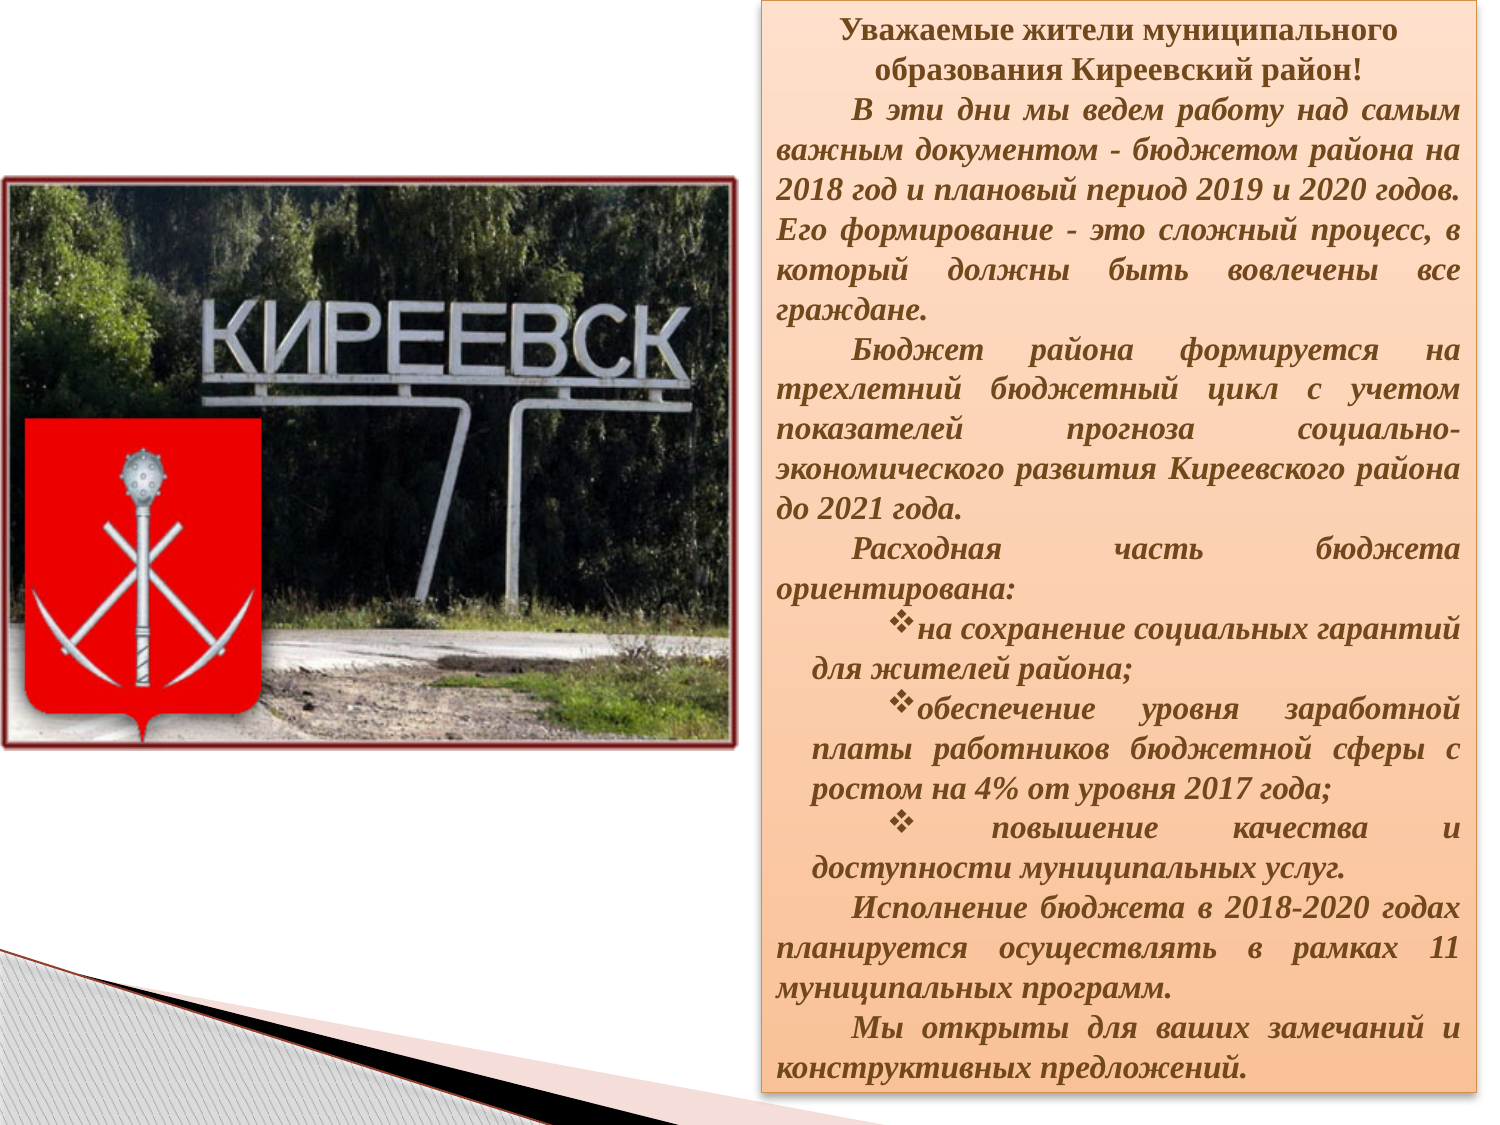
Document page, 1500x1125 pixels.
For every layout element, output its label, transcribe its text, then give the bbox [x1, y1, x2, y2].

text_box Уважаемые жители муниципального образования Киреевский район! В эти дни мы ведем работу над самым важным документом - бюджетом района на 2018 год и плановый период 2019 и 2020 годов. Его формирование - это сложный процесс, в который должны быть вовлечены все граждане. Бюджет района формируется на трехлетний бюджетный цикл с учетом показателей прогноза социально-экономического развития Киреевского района до 2021 года. Расходная часть бюджета ориентирована: на сохранение социальных гарантий для жителей района; обеспечение уровня заработной платы работников бюджетной сферы с ростом на 4% от уровня 2017 года; повышение качества и доступности муниципальных услуг. Исполнение бюджета в 2018-2020 годах планируется осуществлять в рамках 11 муниципальных программ. Мы открыты для ваших замечаний и конструктивных предложений. [761, 0, 1477, 1093]
picture [0, 175, 739, 752]
